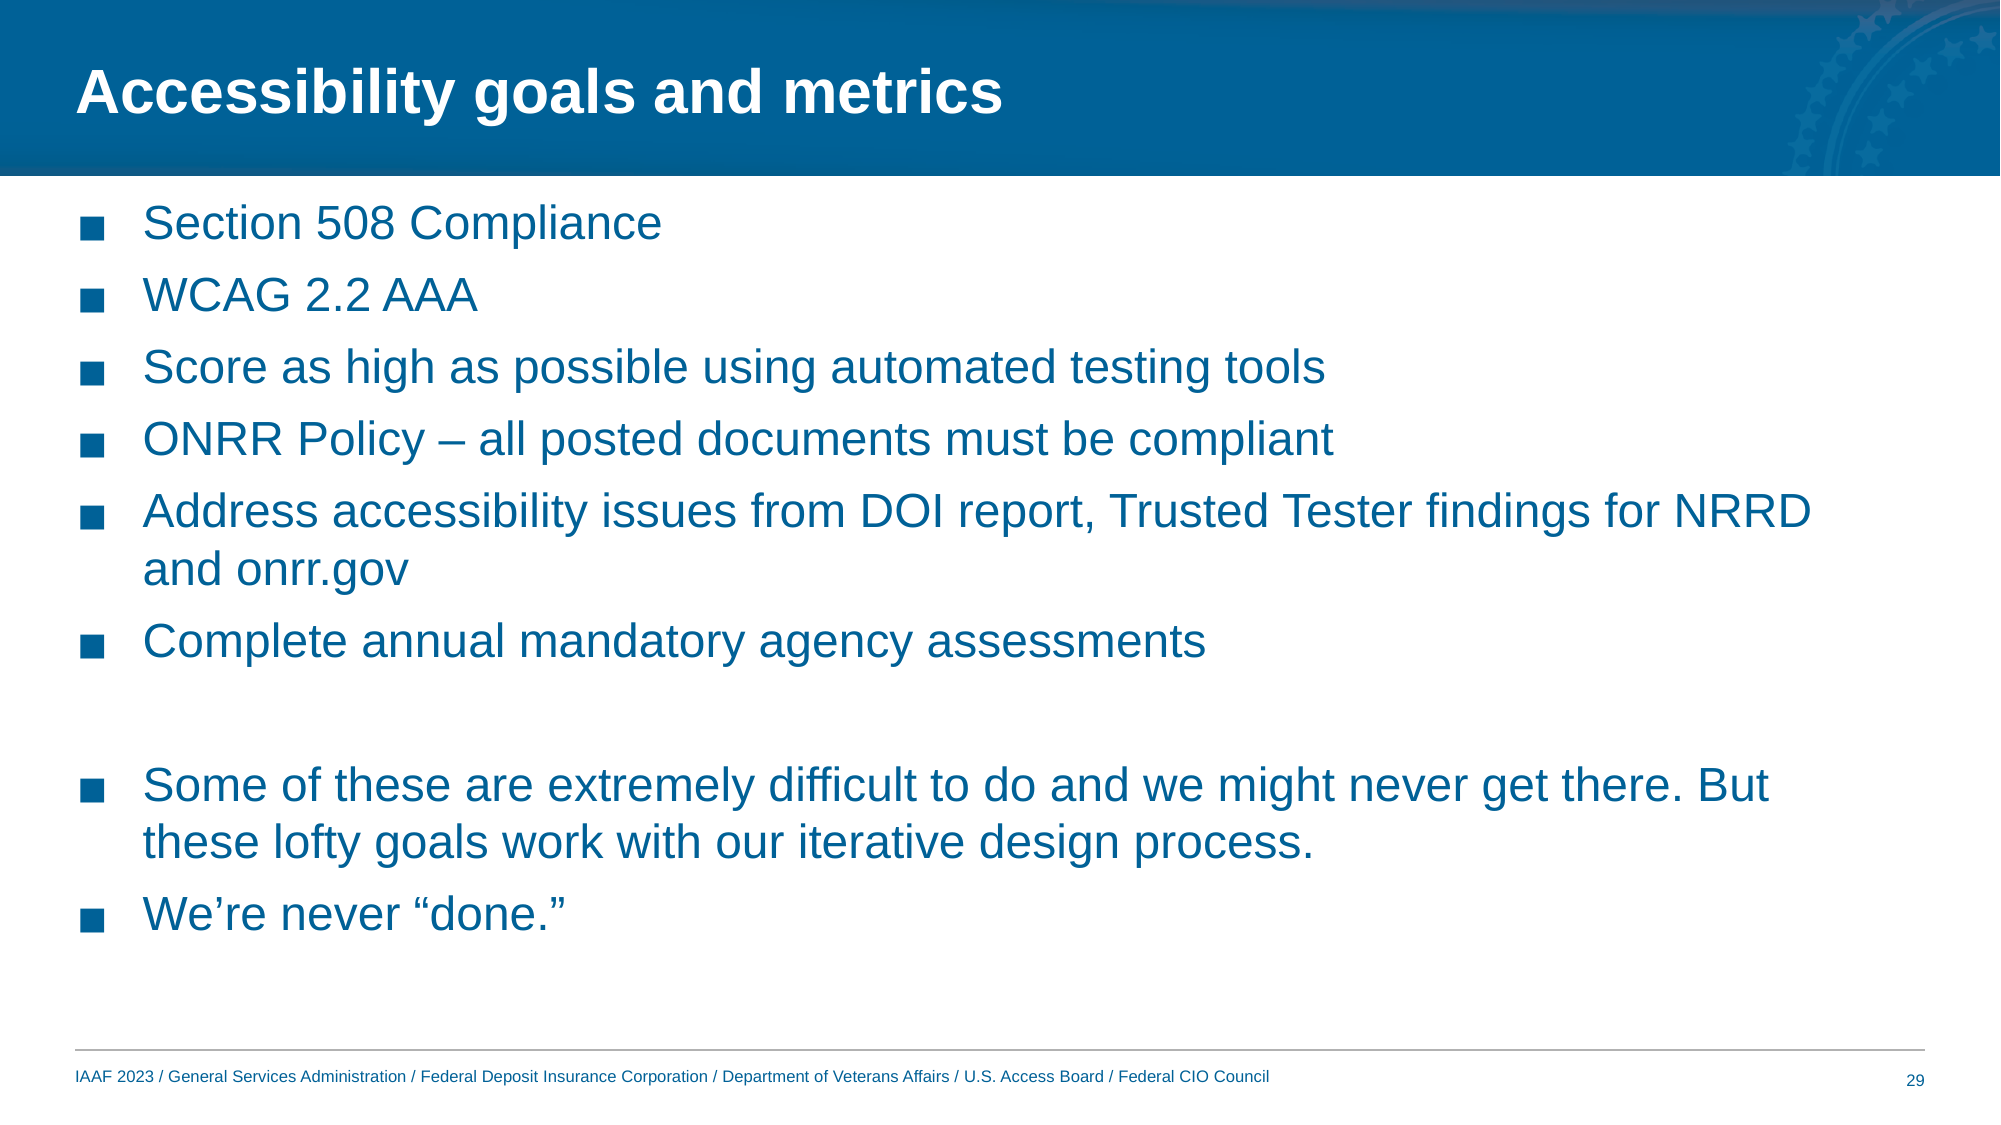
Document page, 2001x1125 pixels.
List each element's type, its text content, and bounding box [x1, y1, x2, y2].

title Accessibility goals and metrics [75, 52, 1800, 128]
picture [0, 168, 666, 176]
slide_number 29 [1880, 1065, 1925, 1095]
list Section 508 Compliance WCAG 2.2 AAA Score as high as possible using automated testing tools ONRR Policy – all posted documents must be compliant Address accessibility issues from DOI report, Trusted Tester findings for NRRD and onrr.gov Complete annual mandatory agency assessments Some of these are extremely difficult to do and we might never get there. But these lofty goals work with our iterative design process. We’re never “done.” [52, 183, 1903, 994]
picture [0, 0, 2000, 176]
